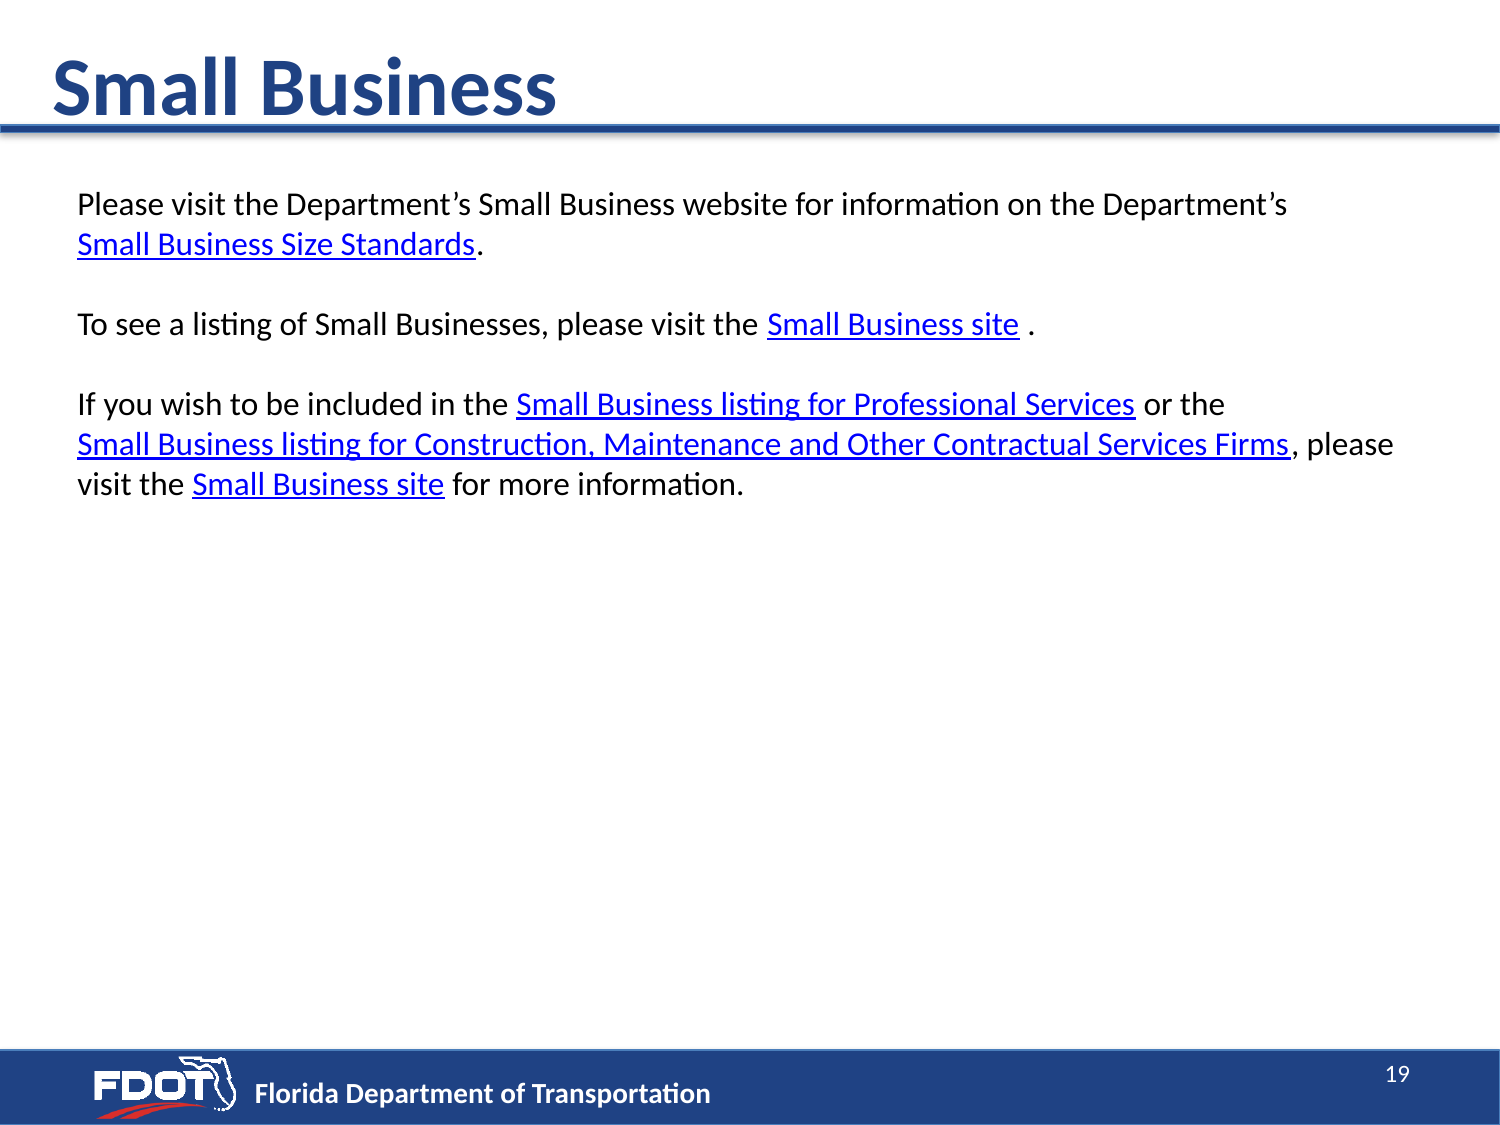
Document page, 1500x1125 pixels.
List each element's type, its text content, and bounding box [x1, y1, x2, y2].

slide_number 19 [1074, 1042, 1425, 1103]
text_box Florida Department of Transportation [246, 1067, 1438, 1117]
text_box Small Business [37, 24, 1400, 123]
text_box [0, 124, 1500, 133]
text_box [244, 1049, 1500, 1125]
text_box Please visit the Department’s Small Business website for information on the Department’s Small Business Size Standards. To see a listing of Small Businesses, please visit the Small Business site . If you wish to be included in the Small Business listing for Professional Services or the Small Business listing for Construction, Maintenance and Other Contractual Services Firms, please visit the Small Business site for more information. [62, 174, 1438, 509]
text_box [0, 1049, 1074, 1125]
picture [89, 1053, 241, 1122]
